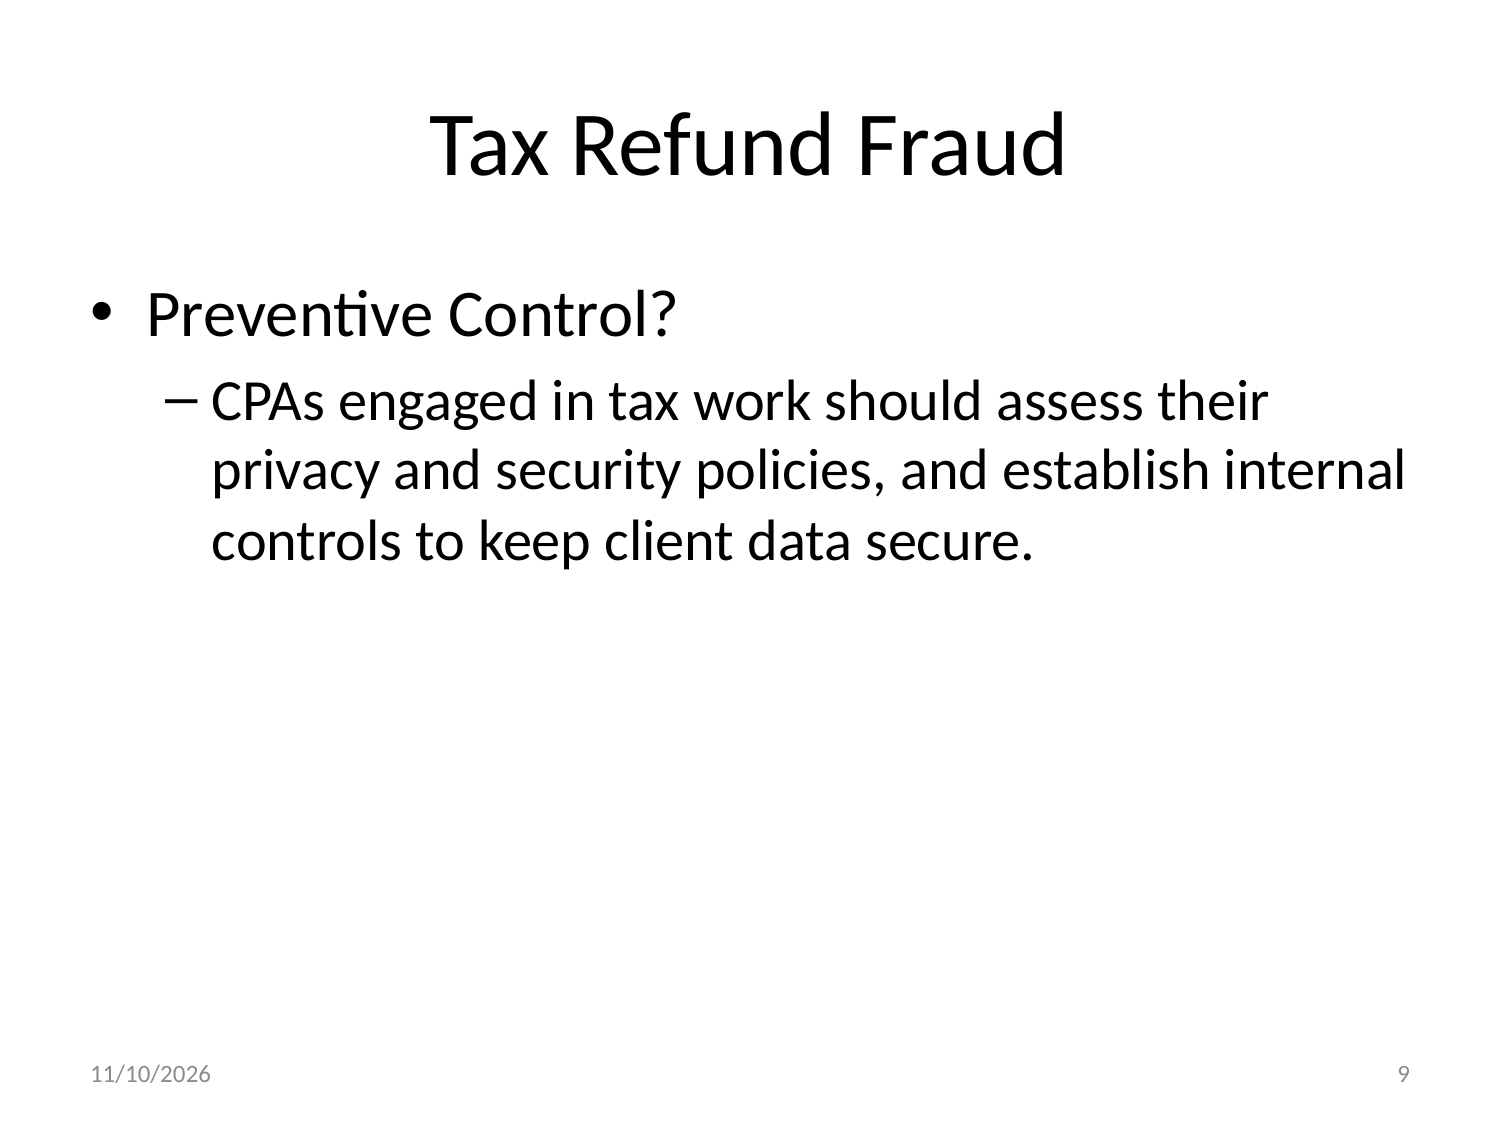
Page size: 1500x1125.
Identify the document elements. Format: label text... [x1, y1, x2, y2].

title Tax Refund Fraud [75, 45, 1425, 233]
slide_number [75, 1042, 425, 1103]
slide_number 9 [1074, 1042, 1425, 1103]
list Preventive Control? CPAs engaged in tax work should assess their privacy and security policies, and establish internal controls to keep client data secure. [75, 262, 1425, 1005]
